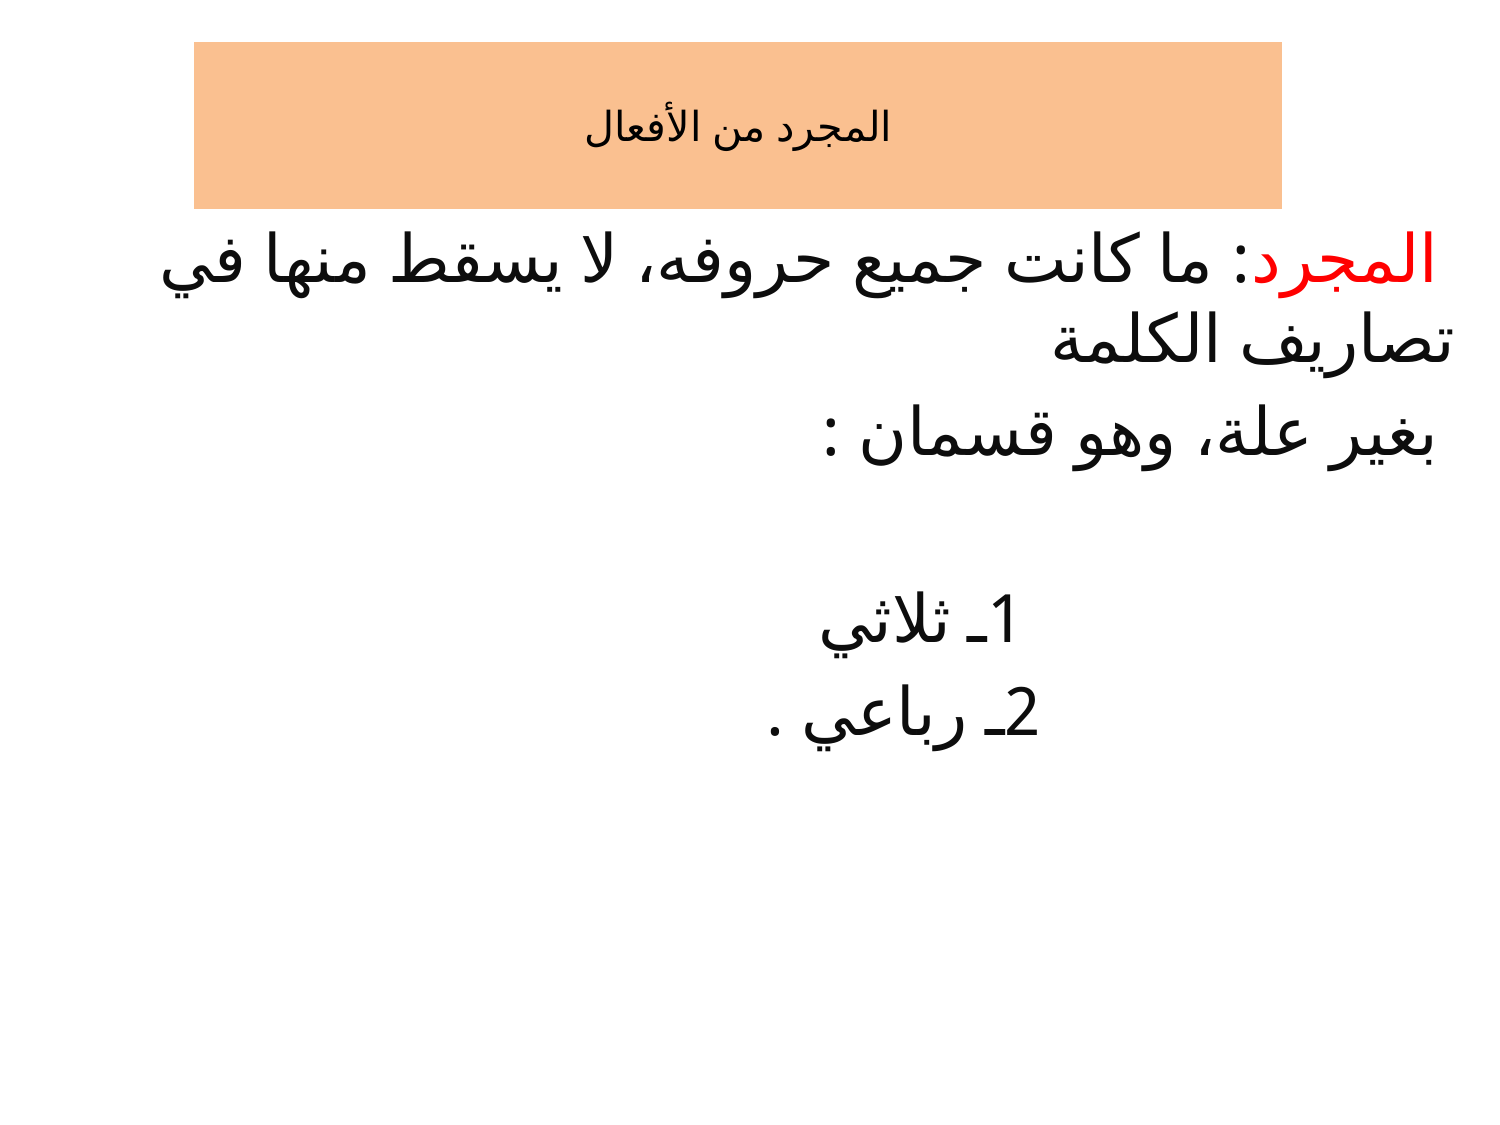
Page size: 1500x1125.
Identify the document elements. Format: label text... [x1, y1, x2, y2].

subtitle المجرد: ما كانت جميع حروفه، لا يسقط منها في تصاريف الكلمة بغير علة، وهو قسمان : 1ـ ثلاثي 2ـ رباعي . [88, 208, 1471, 1094]
title المجرد من الأفعال [194, 42, 1282, 208]
